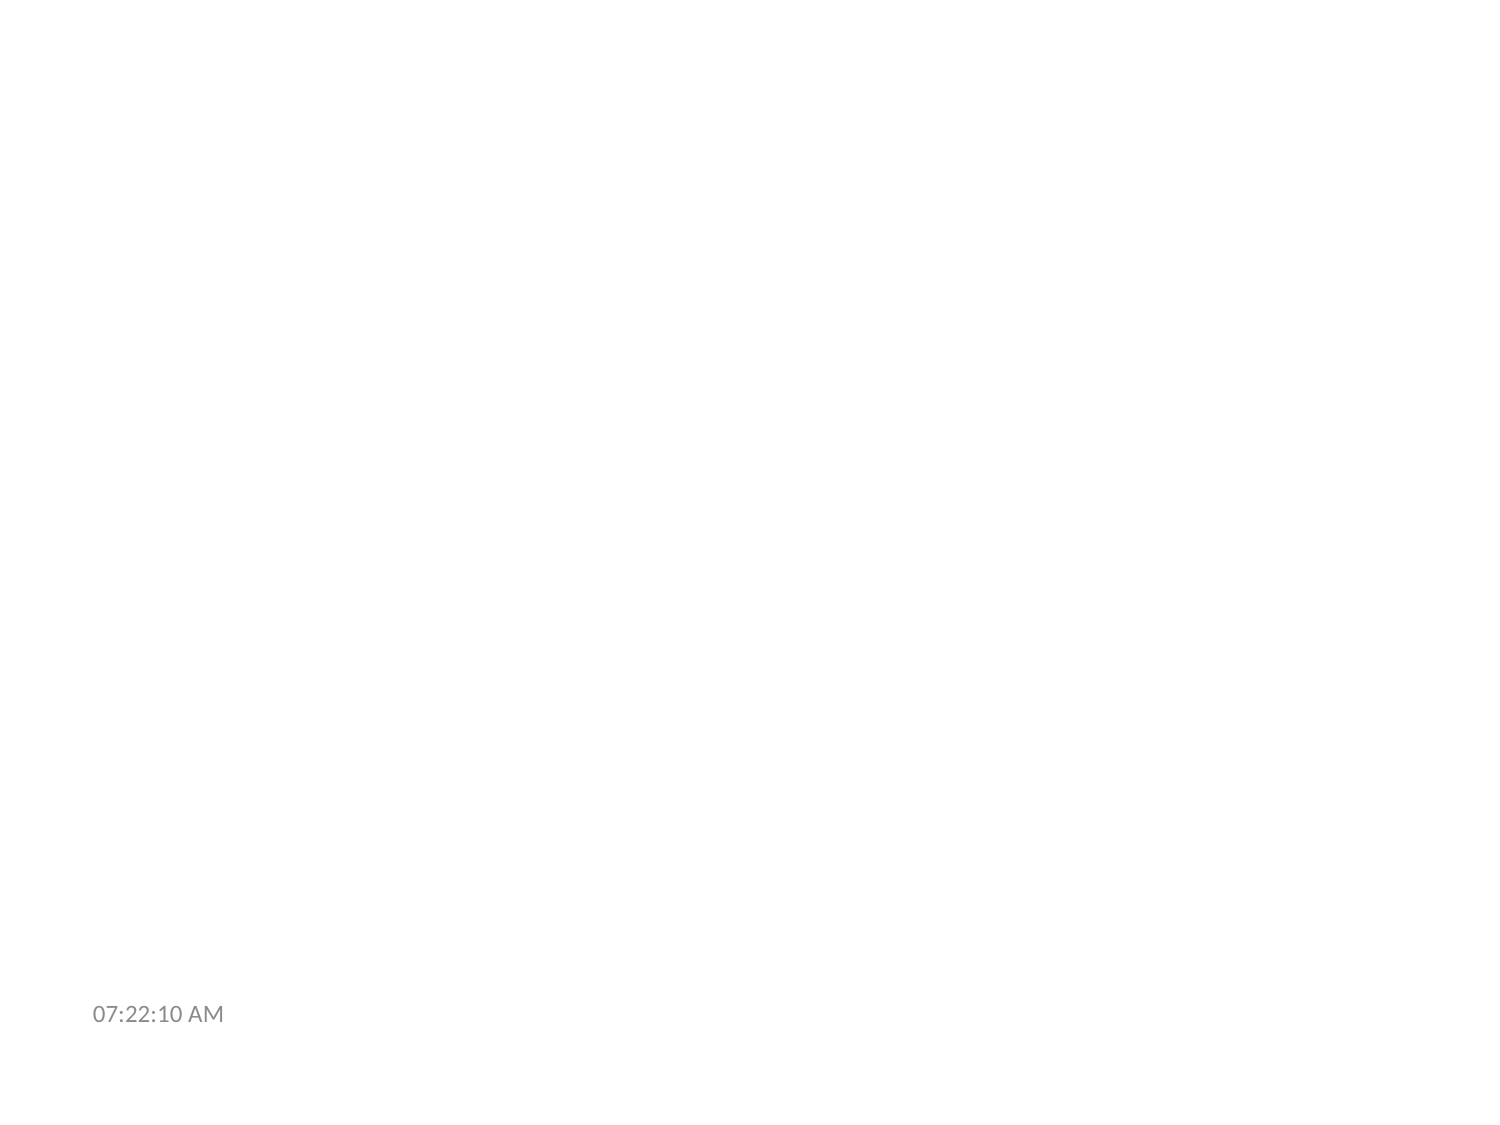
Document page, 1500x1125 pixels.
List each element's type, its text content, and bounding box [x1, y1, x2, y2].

text_box 3:35:09 PM [77, 982, 428, 1043]
